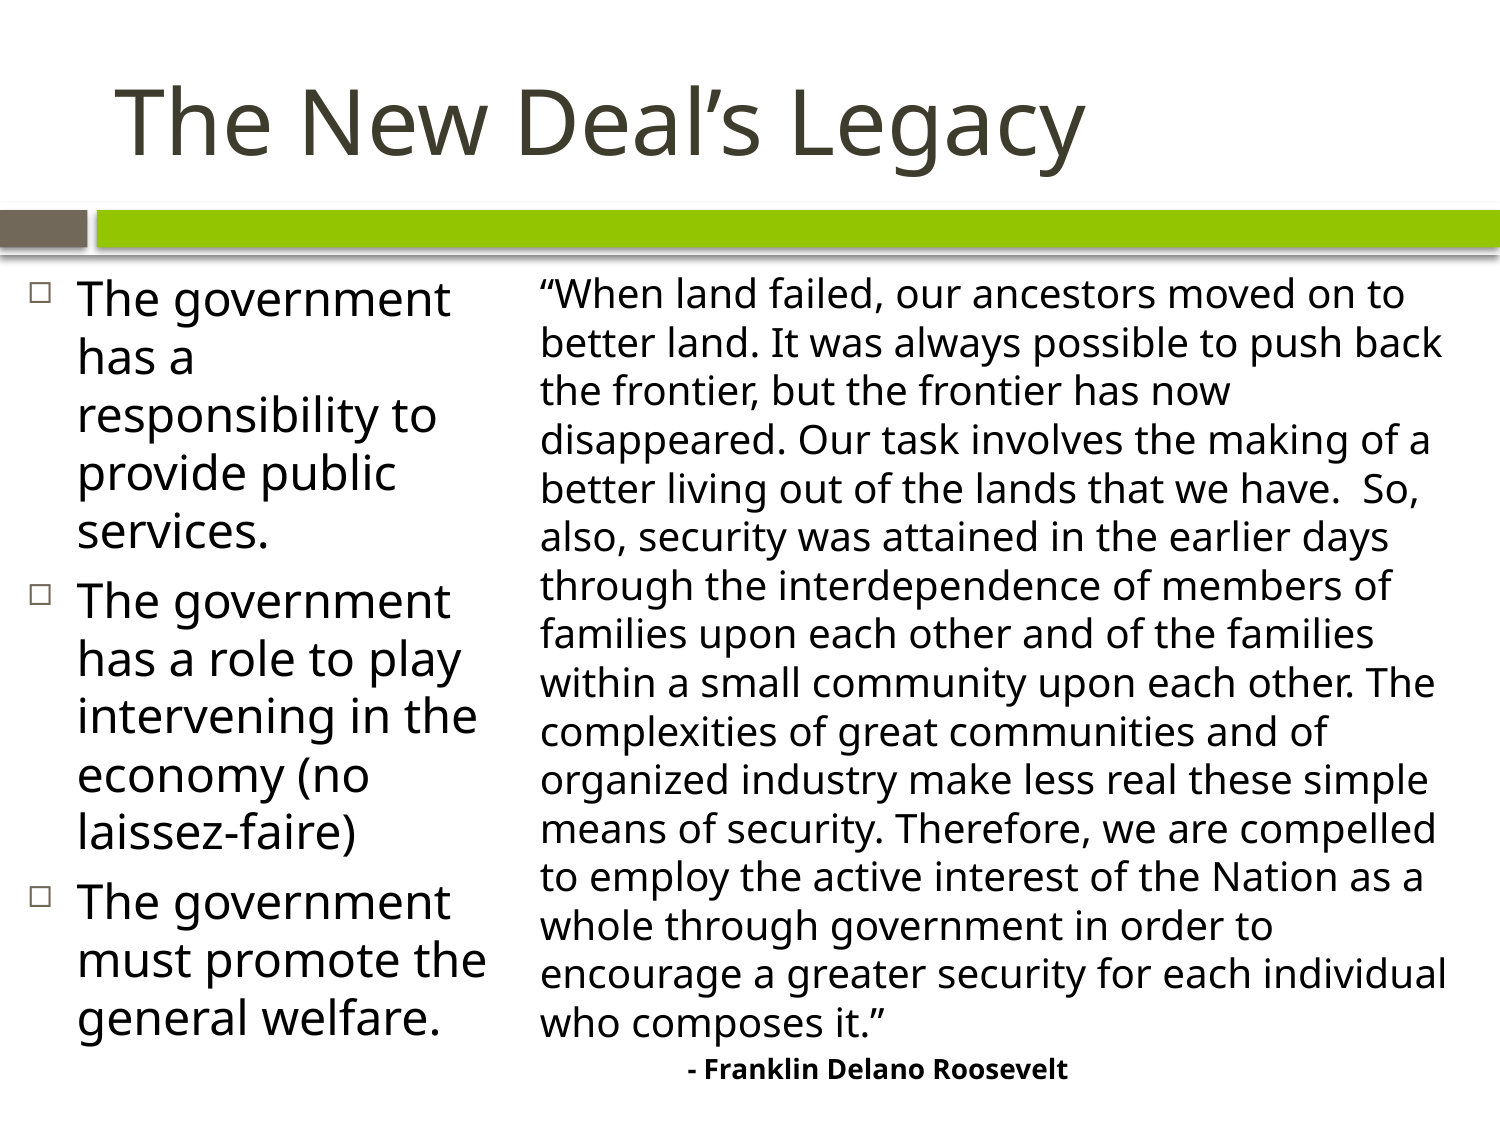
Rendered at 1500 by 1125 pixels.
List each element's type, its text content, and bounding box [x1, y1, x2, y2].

list “When land failed, our ancestors moved on to better land. It was always possible to push back the frontier, but the frontier has now disappeared. Our task involves the making of a better living out of the lands that we have. So, also, security was attained in the earlier days through the interdependence of members of families upon each other and of the families within a small community upon each other. The complexities of great communities and of organized industry make less real these simple means of security. Therefore, we are compelled to employ the active interest of the Nation as a whole through government in order to encourage a greater security for each individual who composes it.” - Franklin Delano Roosevelt [525, 260, 1488, 1100]
list The government has a responsibility to provide public services. The government has a role to play intervening in the economy (no laissez-faire) The government must promote the general welfare. [12, 260, 513, 1063]
title The New Deal’s Legacy [99, 37, 1438, 200]
